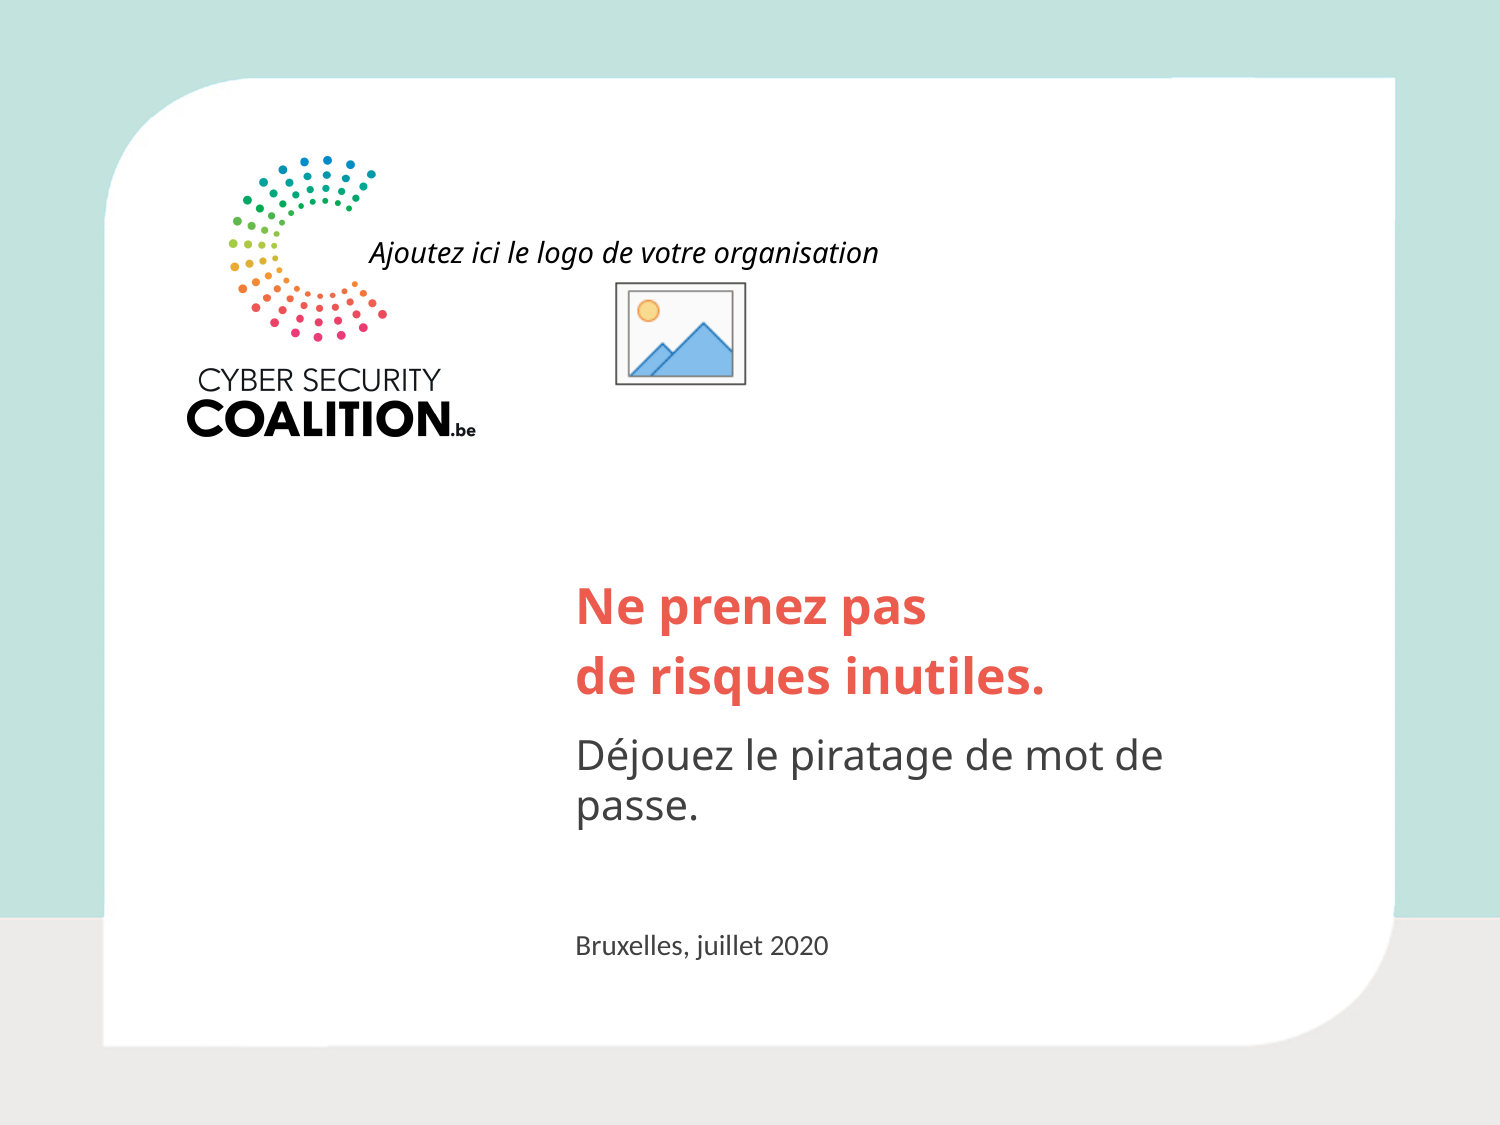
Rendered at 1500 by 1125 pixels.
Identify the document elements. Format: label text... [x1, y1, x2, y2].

list Bruxelles, juillet 2020 [560, 918, 1348, 1066]
list Ne prenez pas de risques inutiles. Déjouez le piratage de mot de passe. [560, 566, 1295, 890]
picture [0, 0, 1500, 1125]
